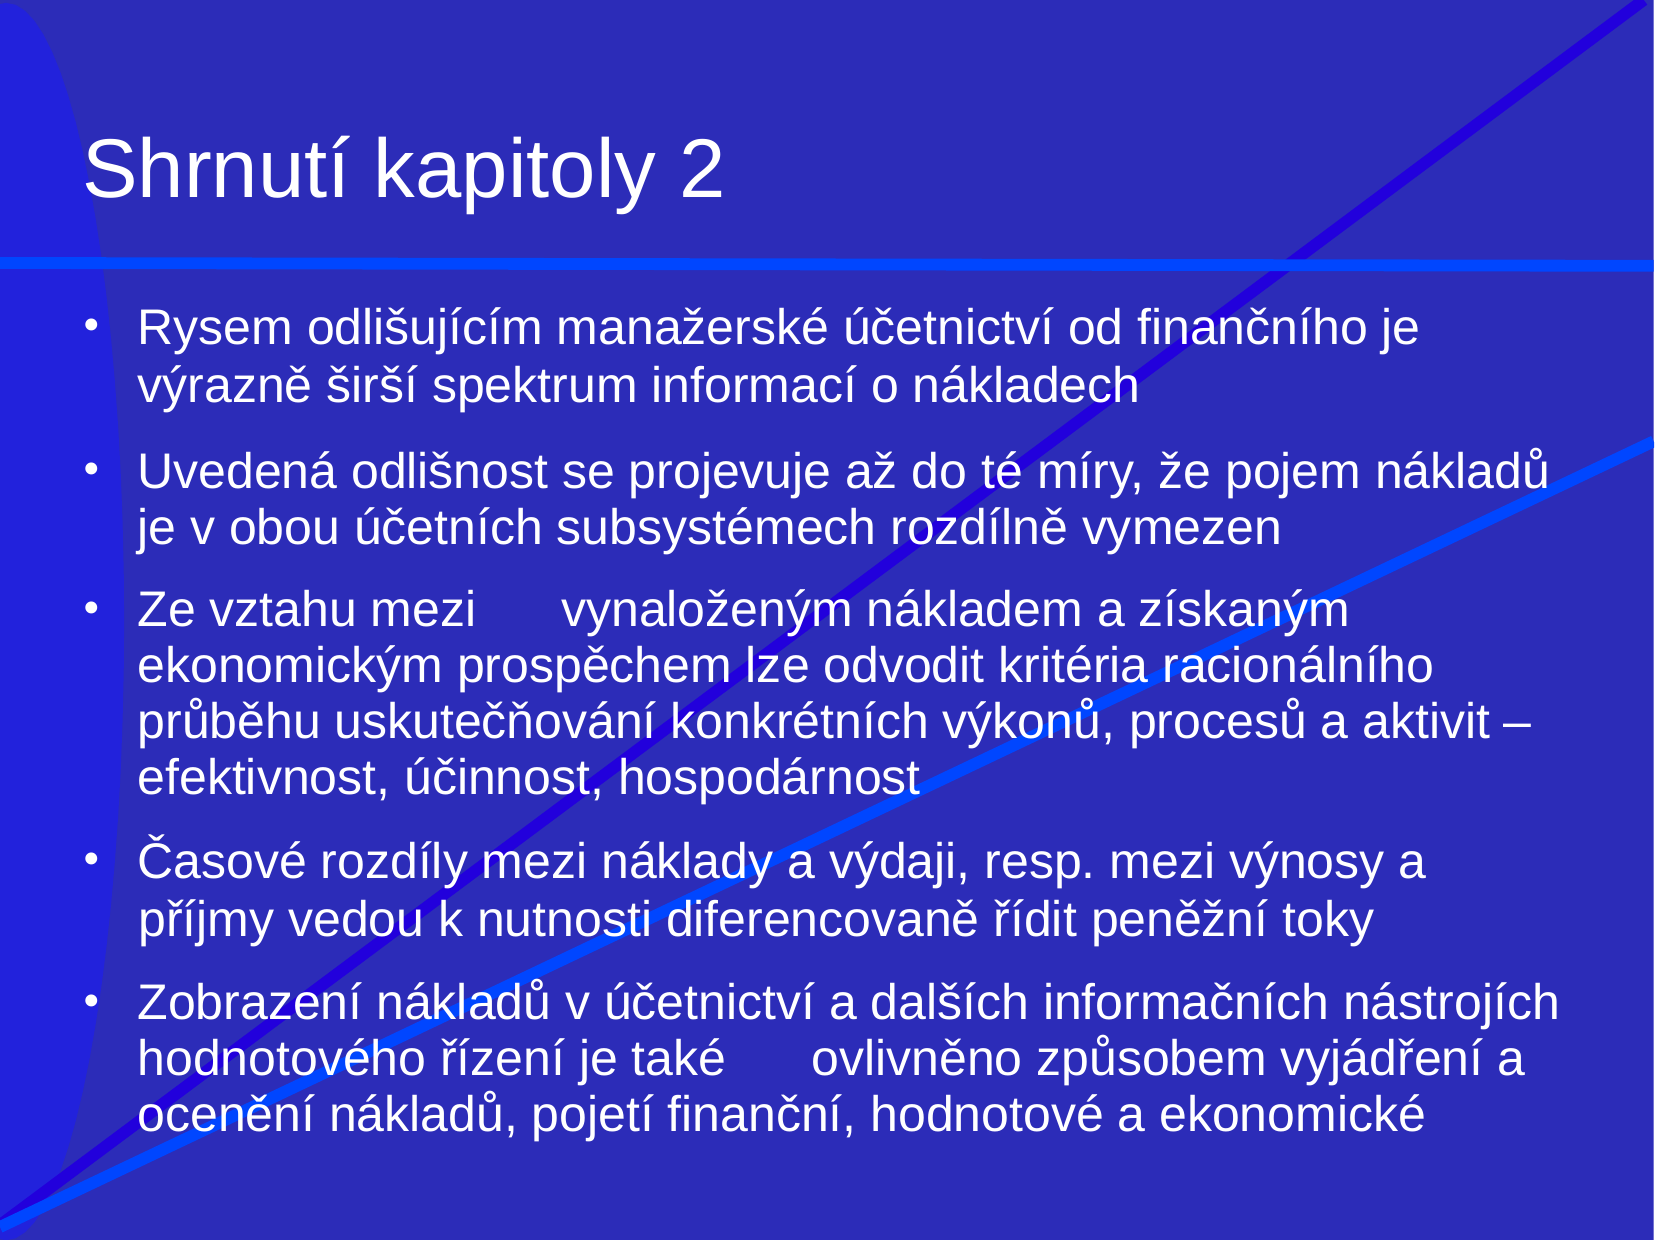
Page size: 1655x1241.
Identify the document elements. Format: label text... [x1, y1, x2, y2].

title Shrnutí kapitoly 2 [80, 69, 1574, 321]
text_box Rysem odlišujícím manažerské účetnictví od finančního je výrazně širší spektrum informací o nákladech Uvedená odlišnost se projevuje až do té míry, že pojem nákladů je v obou účetních subsystémech rozdílně vymezen Ze vztahu mezi vynaloženým nákladem a získaným ekonomickým prospěchem lze odvodit kritéria racionálního průběhu uskutečňování konkrétních výkonů, procesů a aktivit – efektivnost, účinnost, hospodárnost Časové rozdíly mezi náklady a výdaji, resp. mezi výnosy a příjmy vedou k nutnosti diferencovaně řídit peněžní toky Zobrazení nákladů v účetnictví a dalších informačních nástrojích hodnotového řízení je také ovlivněno způsobem vyjádření a ocenění nákladů, pojetí finanční, hodnotové a ekonomické [80, 296, 1564, 1143]
